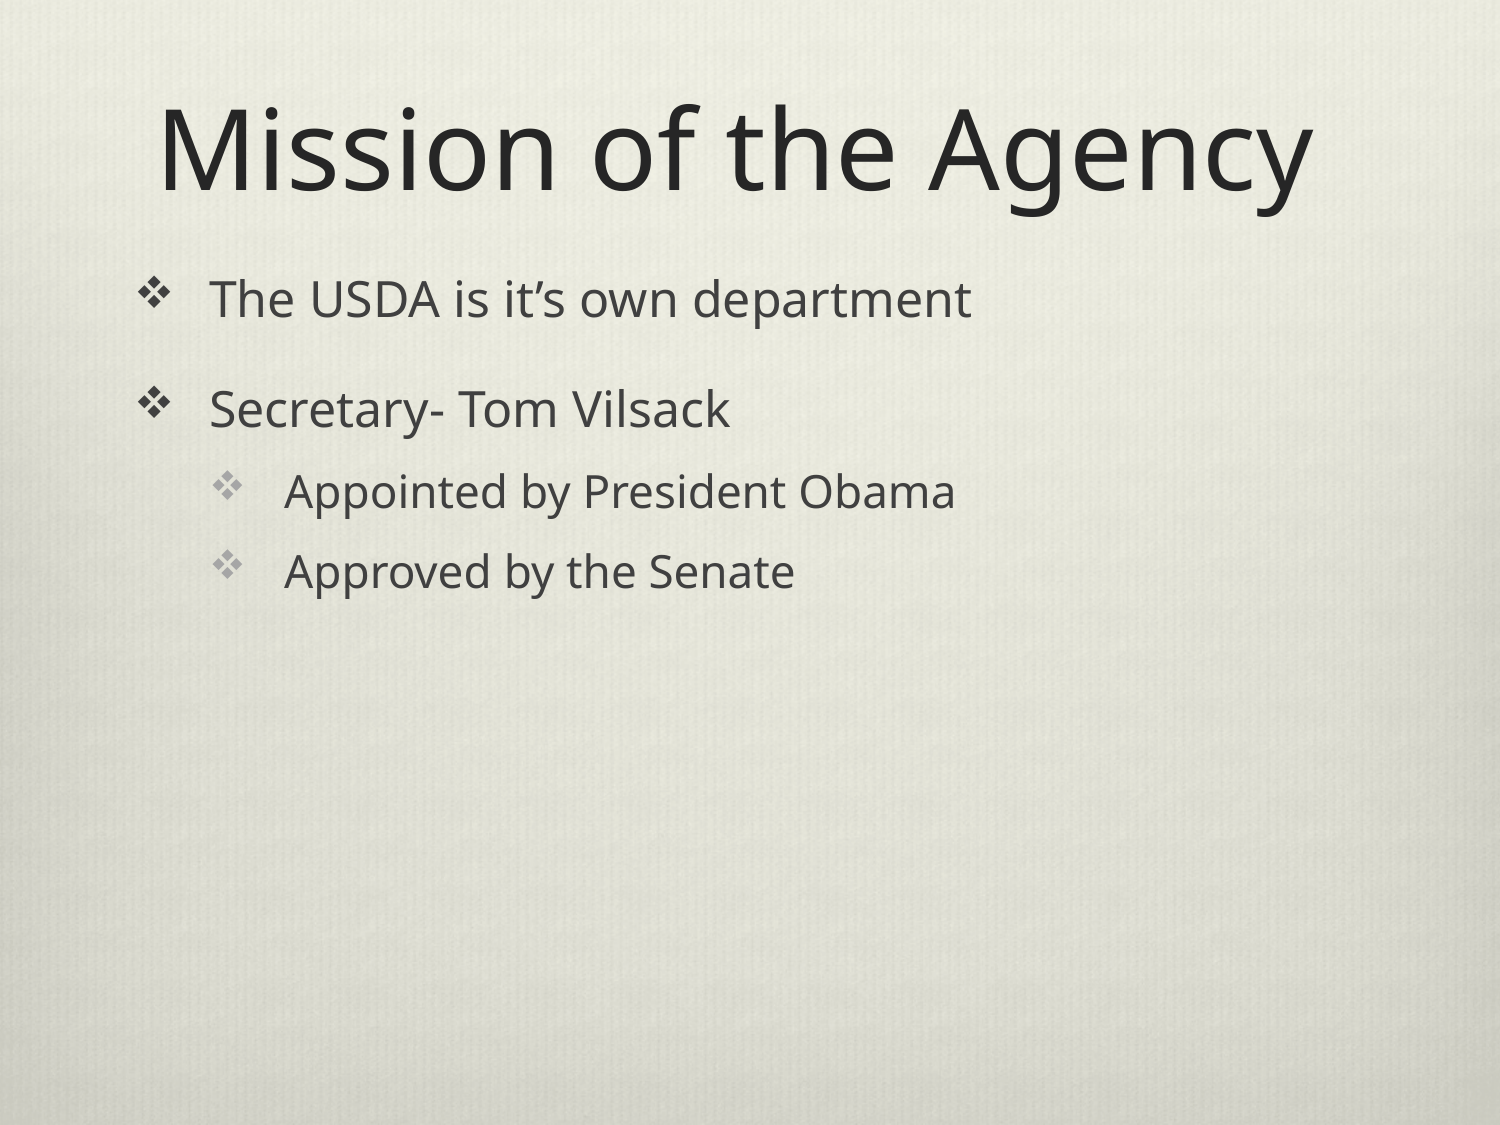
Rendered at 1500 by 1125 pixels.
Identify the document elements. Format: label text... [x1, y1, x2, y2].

list The USDA is it’s own department Secretary- Tom Vilsack Appointed by President Obama Approved by the Senate [119, 260, 1381, 1011]
title Mission of the Agency [119, 51, 1381, 240]
